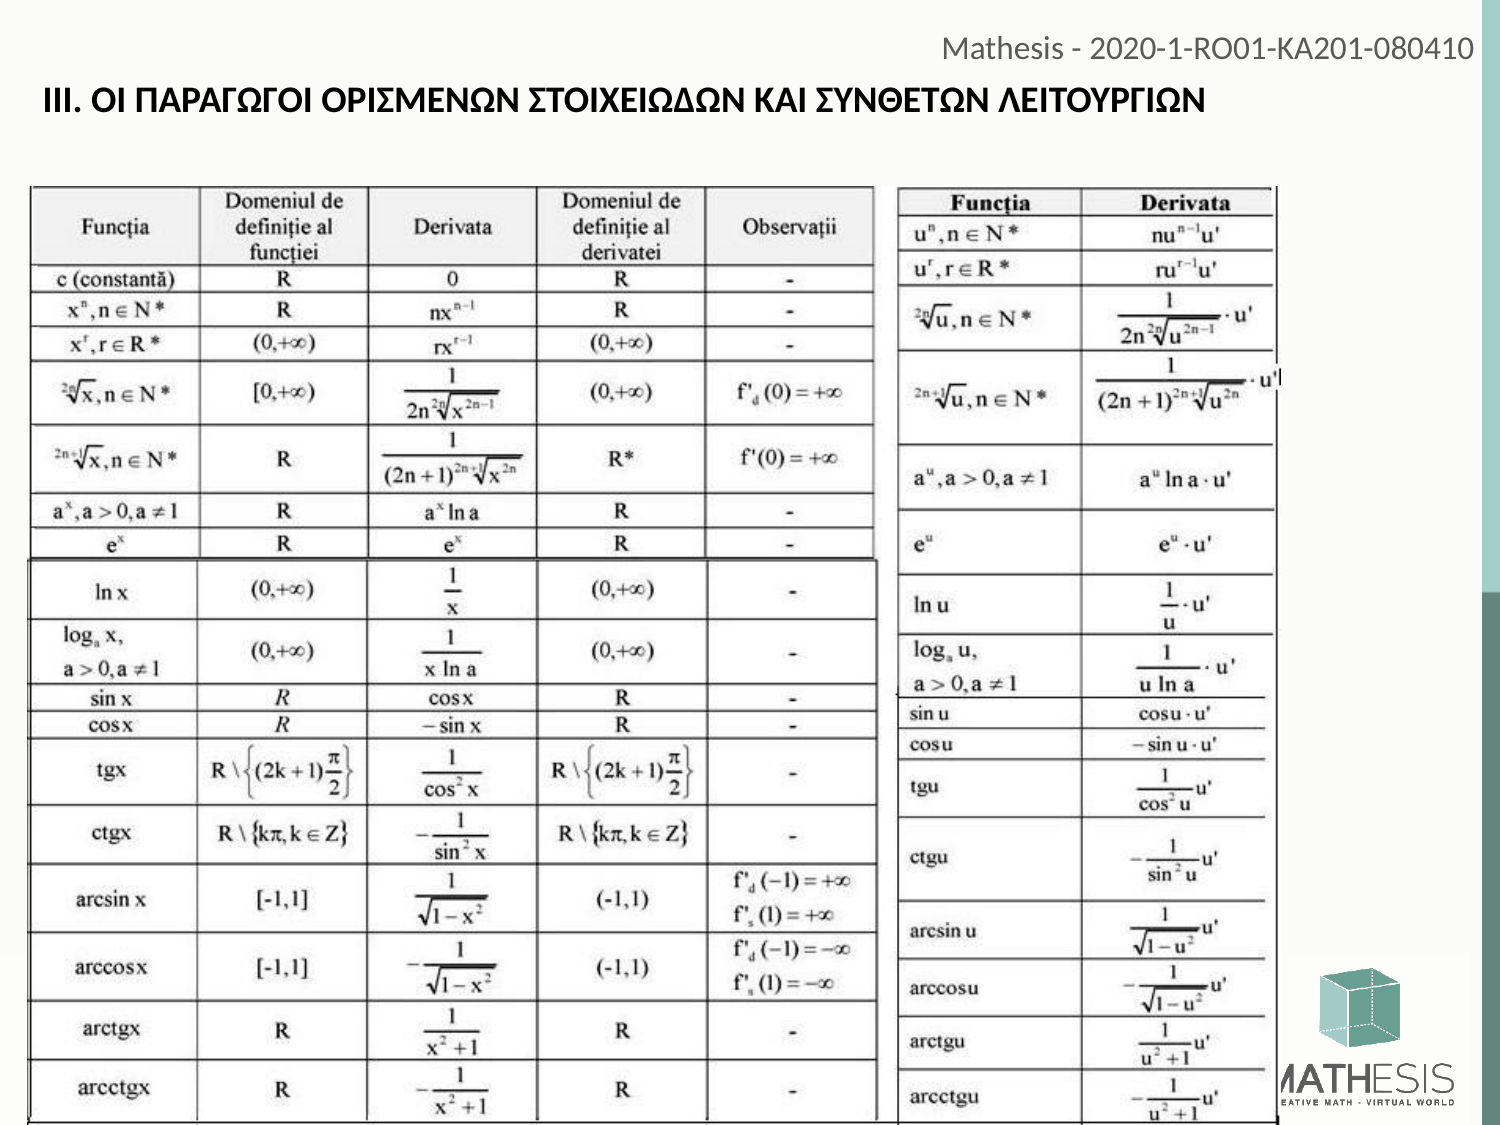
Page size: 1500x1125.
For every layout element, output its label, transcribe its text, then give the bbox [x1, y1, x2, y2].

picture [27, 185, 1281, 1125]
text_box III. ΟΙ ΠΑΡΆΓΩΓΟΙ ΟΡΙΣΜΈΝΩΝ ΣΤΟΙΧΕΙΩΔΏΝ ΚΑΙ ΣΎΝΘΕΤΩΝ ΛΕΙΤΟΥΡΓΙΏΝ [27, 67, 1428, 173]
